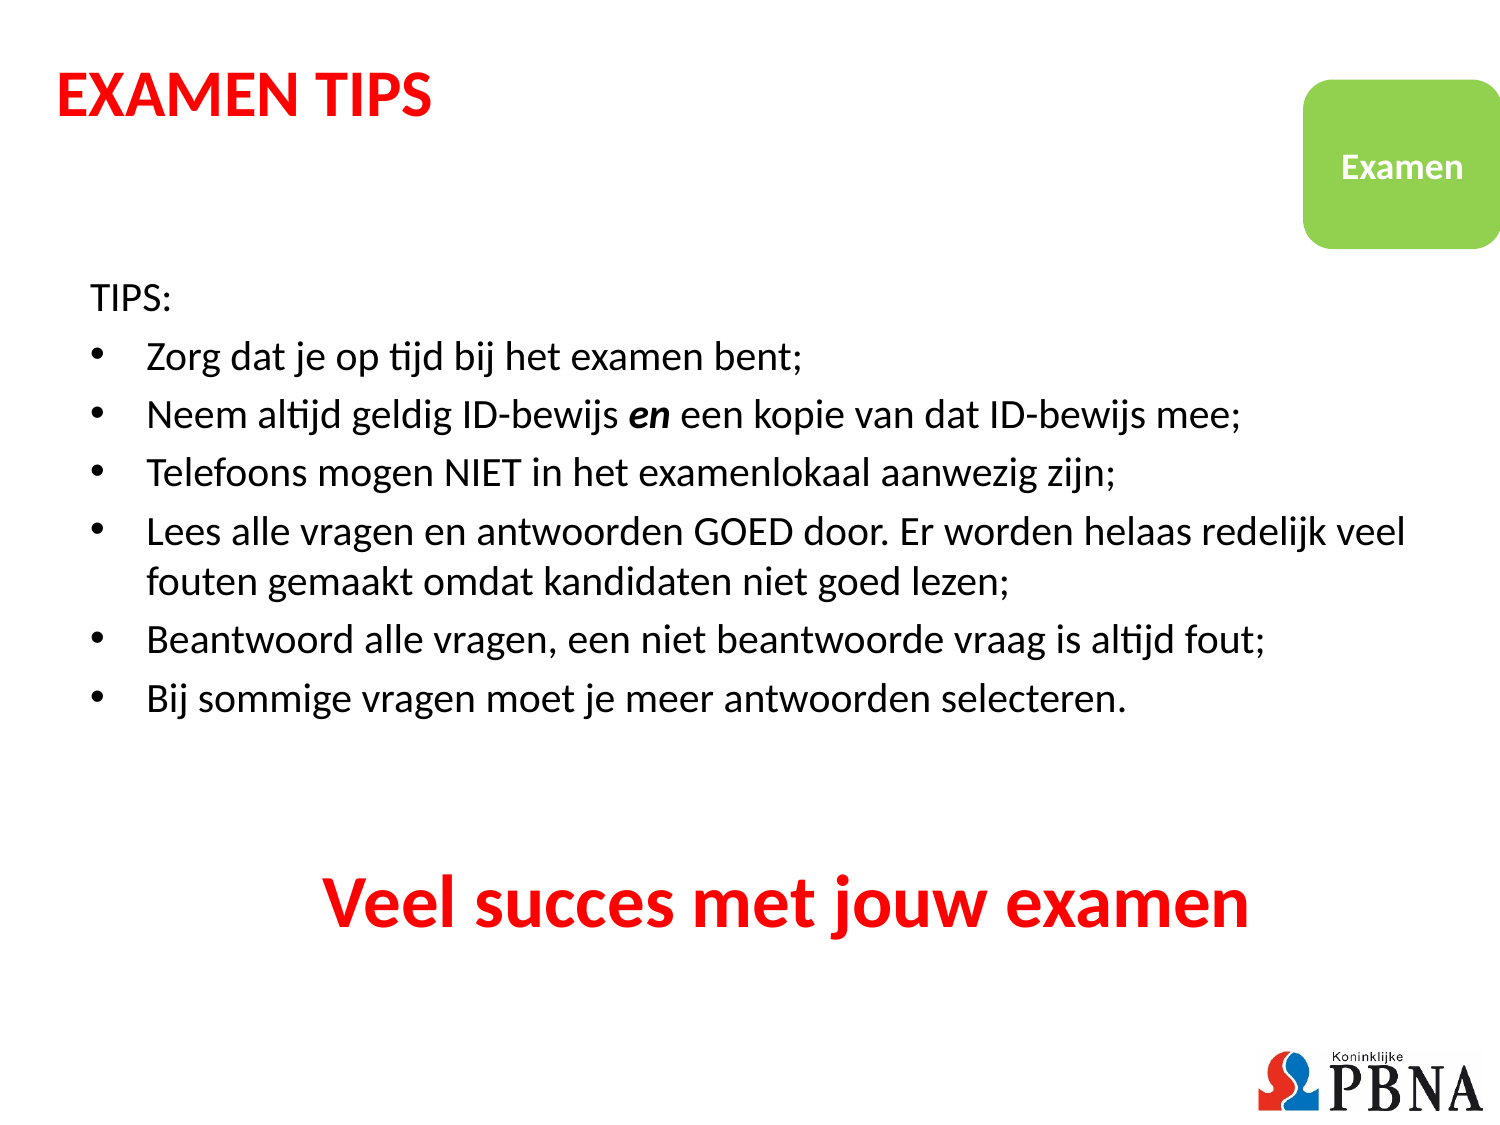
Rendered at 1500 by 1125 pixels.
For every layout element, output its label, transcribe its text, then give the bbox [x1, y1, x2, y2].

list TIPS: Zorg dat je op tijd bij het examen bent; Neem altijd geldig ID-bewijs en een kopie van dat ID-bewijs mee; Telefoons mogen NIET in het examenlokaal aanwezig zijn; Lees alle vragen en antwoorden GOED door. Er worden helaas redelijk veel fouten gemaakt omdat kandidaten niet goed lezen; Beantwoord alle vragen, een niet beantwoorde vraag is altijd fout; Bij sommige vragen moet je meer antwoorden selecteren. Veel succes met jouw examen [75, 262, 1500, 1005]
picture [1257, 1051, 1483, 1112]
title EXAMEN TIPS [41, 42, 1392, 231]
text_box Examen [1303, 79, 1500, 250]
